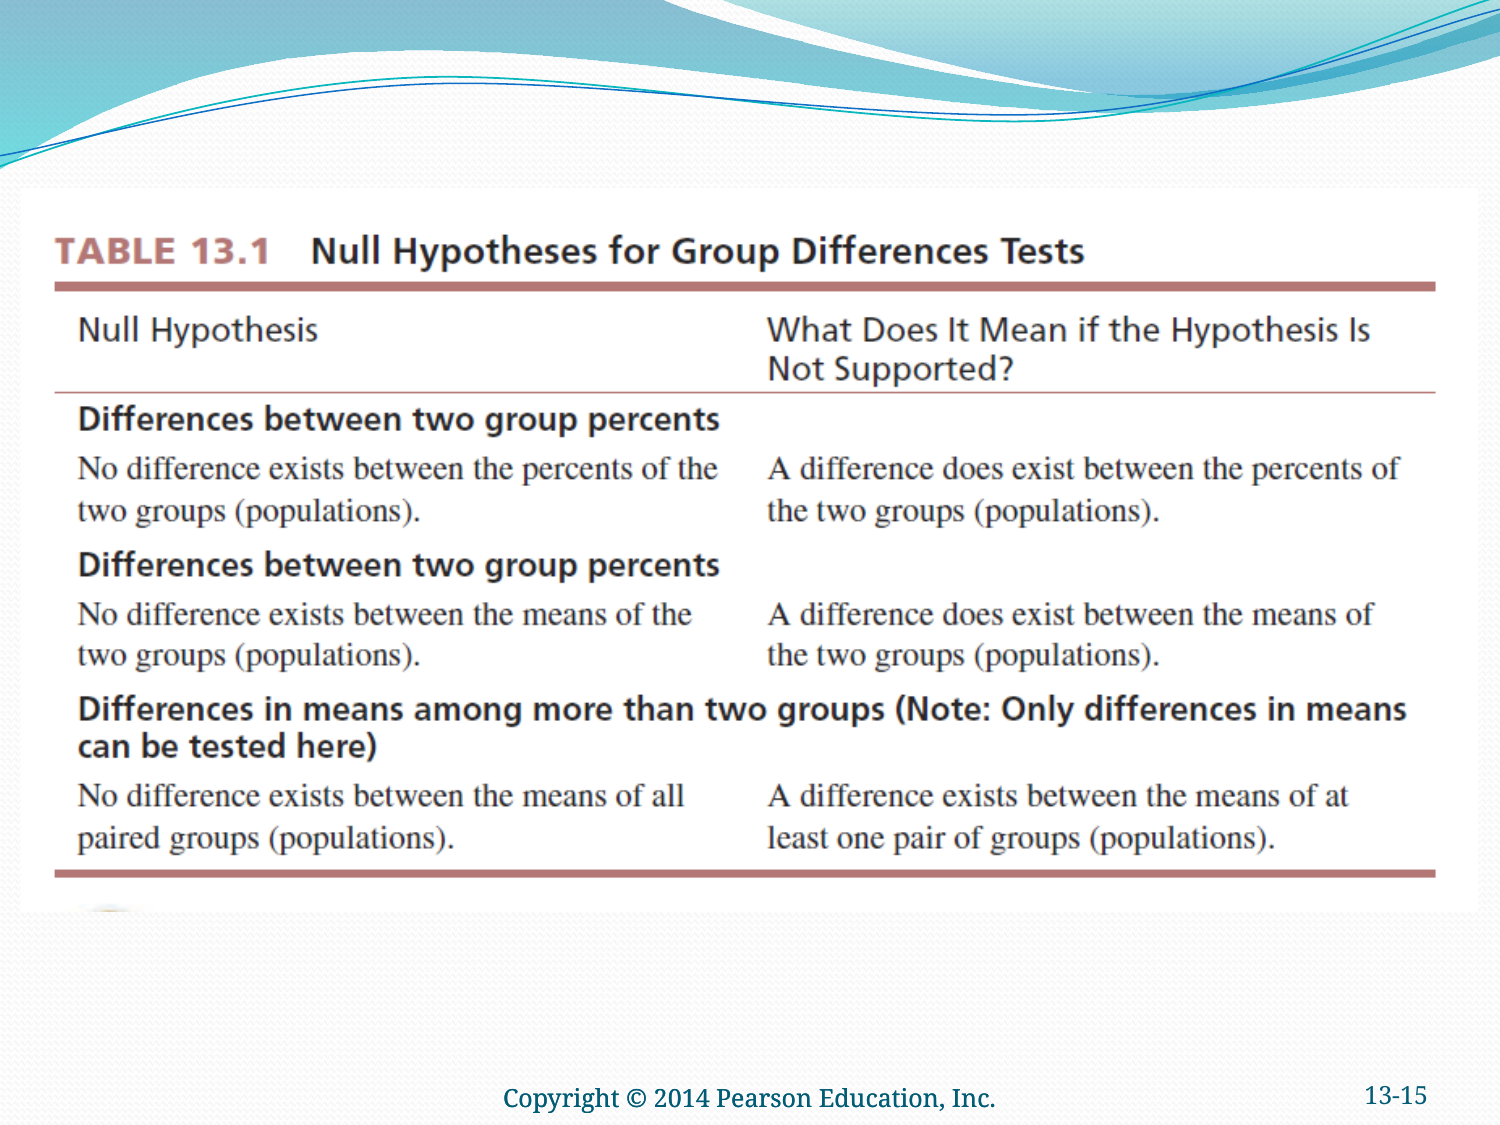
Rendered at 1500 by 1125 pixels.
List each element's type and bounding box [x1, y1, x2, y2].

picture [21, 188, 1478, 912]
